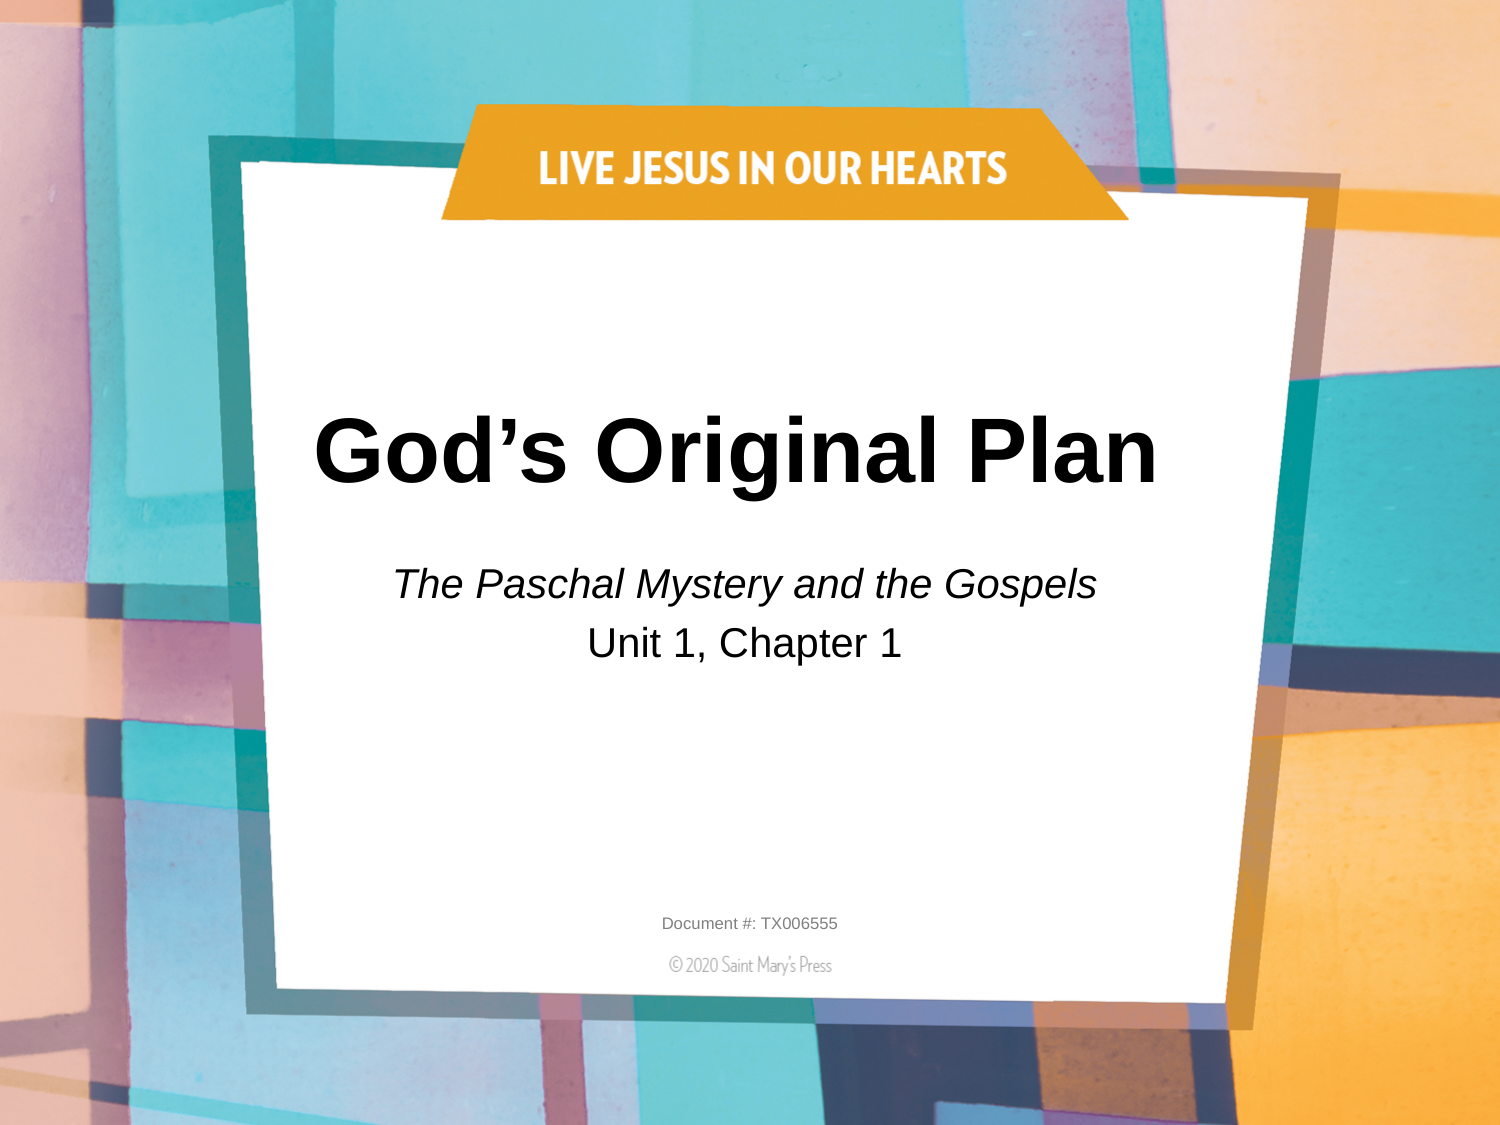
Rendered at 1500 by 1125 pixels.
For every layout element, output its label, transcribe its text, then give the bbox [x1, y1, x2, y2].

title God’s Original Plan [0, 324, 1500, 567]
text_box The Paschal Mystery and the Gospels Unit 1, Chapter 1 [0, 549, 1495, 713]
text_box Document #: TX006555 [0, 912, 1500, 933]
picture [0, 933, 1500, 1125]
picture [0, 567, 1500, 912]
picture [0, 0, 1500, 324]
